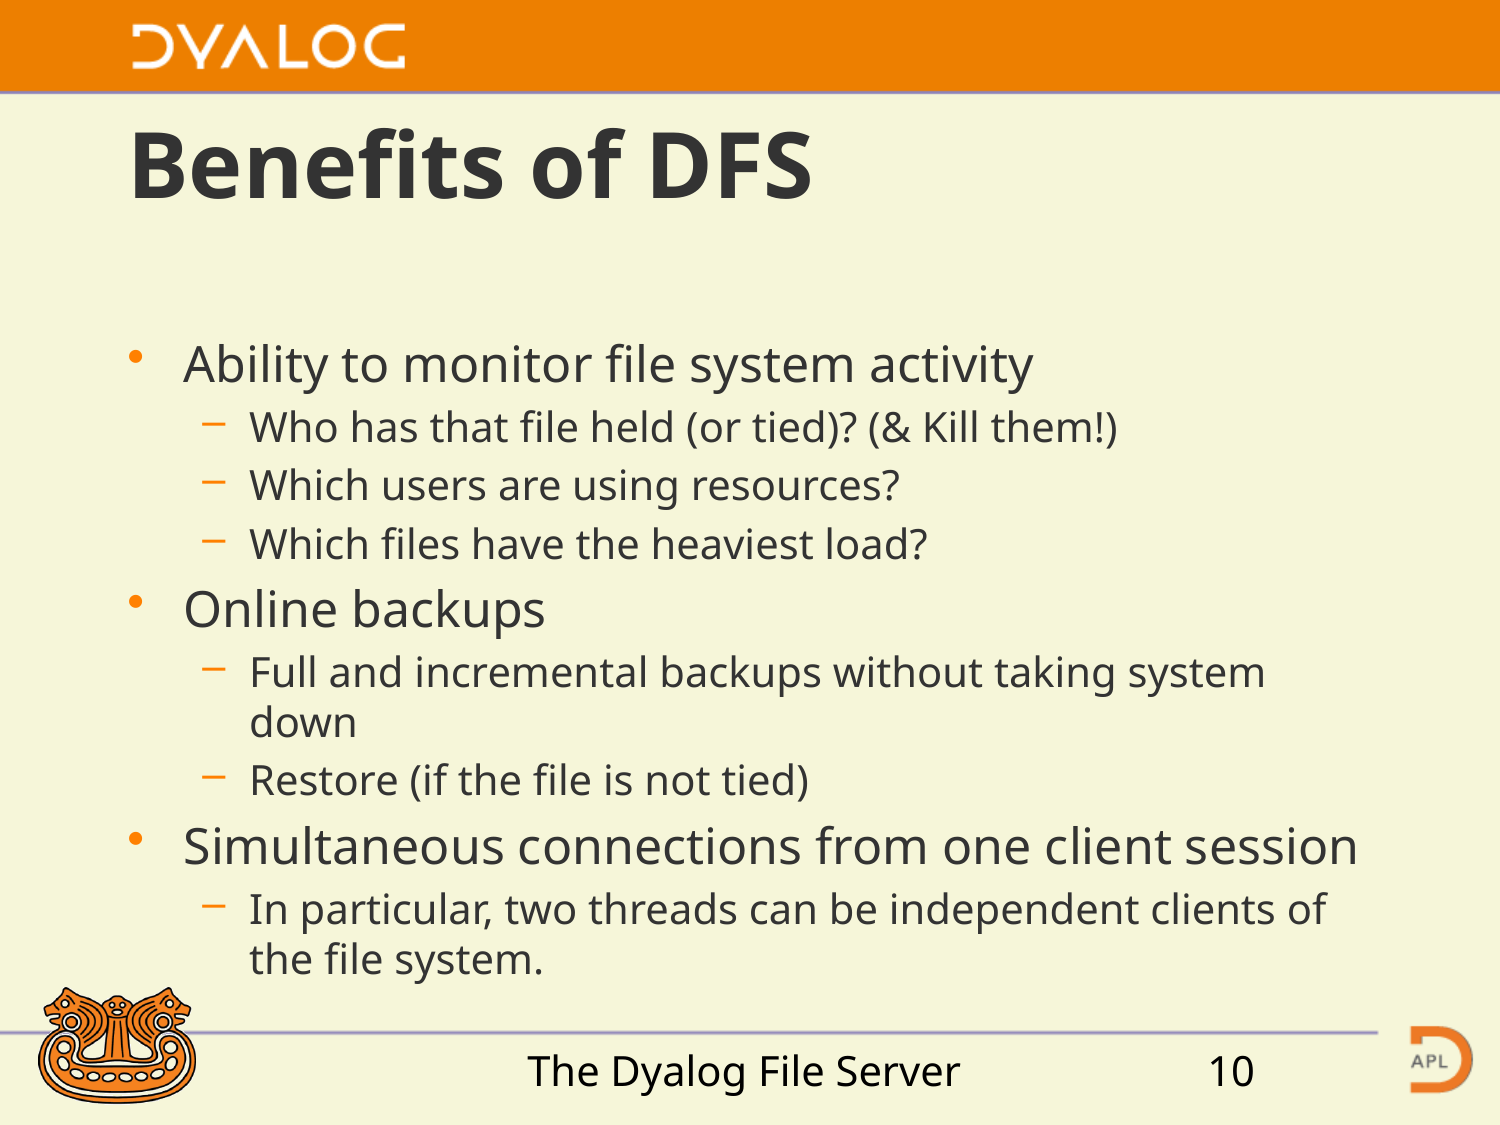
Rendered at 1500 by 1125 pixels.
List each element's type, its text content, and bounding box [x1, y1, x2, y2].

list Ability to monitor file system activity Who has that file held (or tied)? (& Kill them!) Which users are using resources? Which files have the heaviest load? Online backups Full and incremental backups without taking system down Restore (if the file is not tied) Simultaneous connections from one client session In particular, two threads can be independent clients of the file system. [112, 324, 1388, 1000]
slide_number [112, 1037, 425, 1113]
slide_number 10 [1074, 1037, 1388, 1113]
title Benefits of DFS [112, 99, 1388, 288]
footer The Dyalog File Server [512, 1037, 988, 1113]
picture [0, 0, 1500, 1125]
